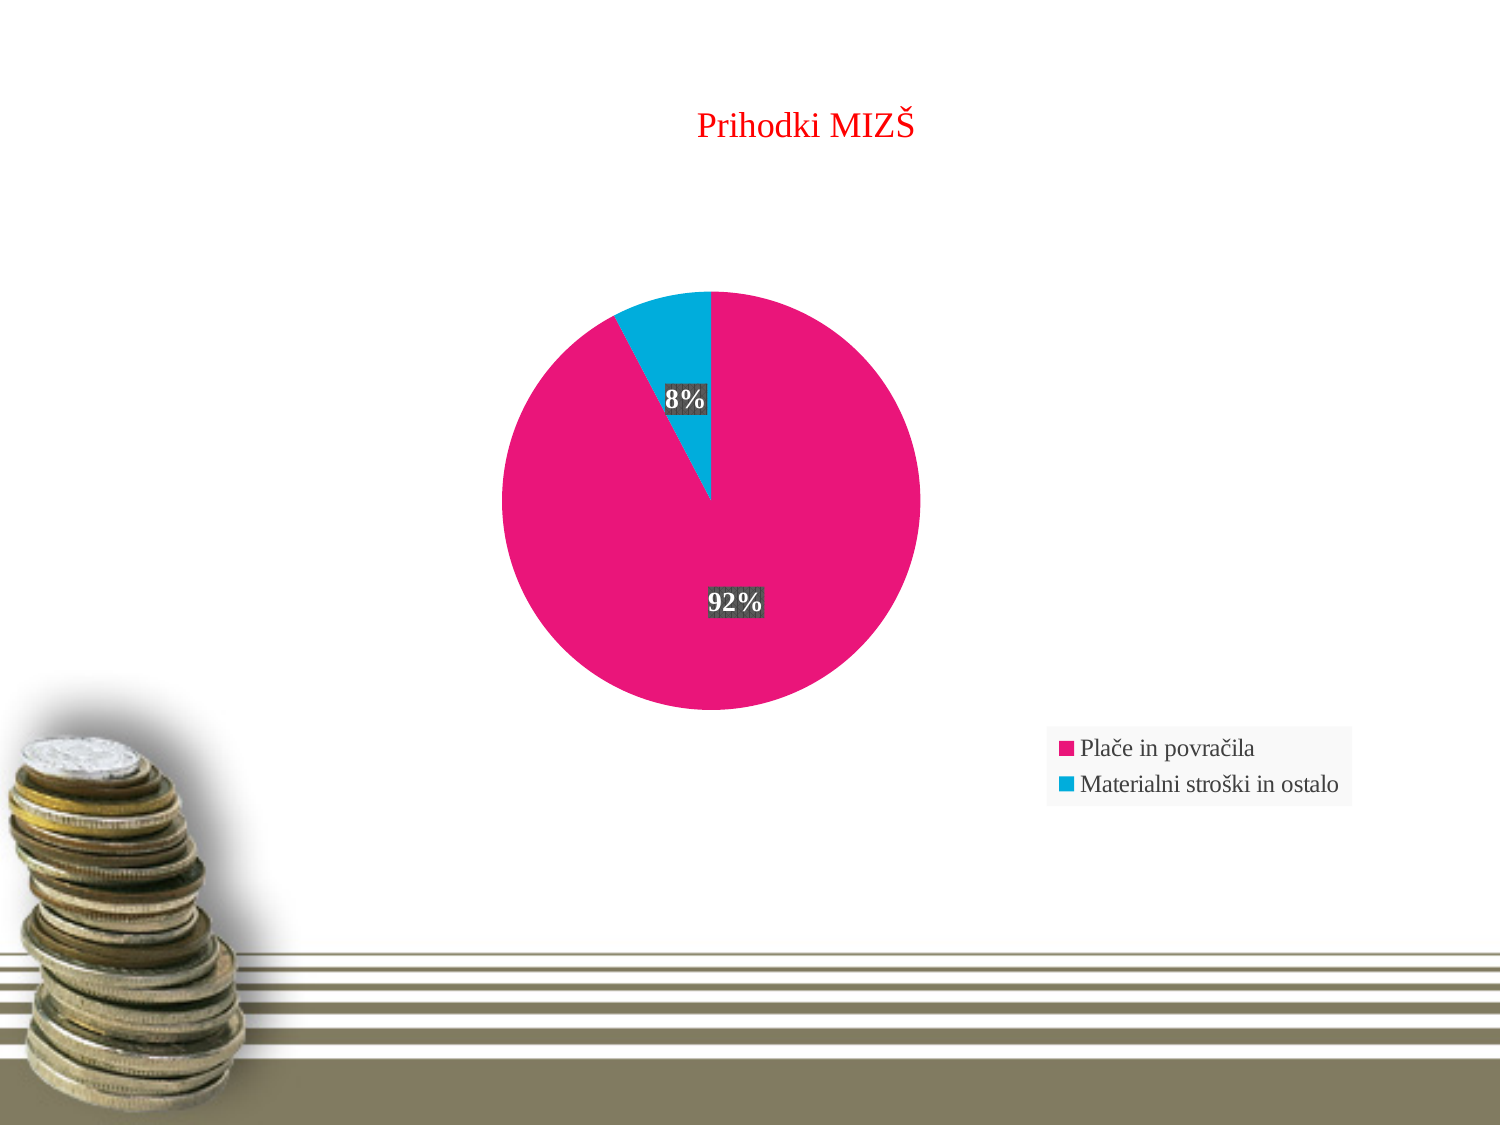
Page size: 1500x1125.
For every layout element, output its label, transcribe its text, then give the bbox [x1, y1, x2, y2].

title Prihodki MIZŠ [234, 93, 1388, 151]
picture [0, 0, 1500, 1125]
chart [34, 152, 1388, 906]
